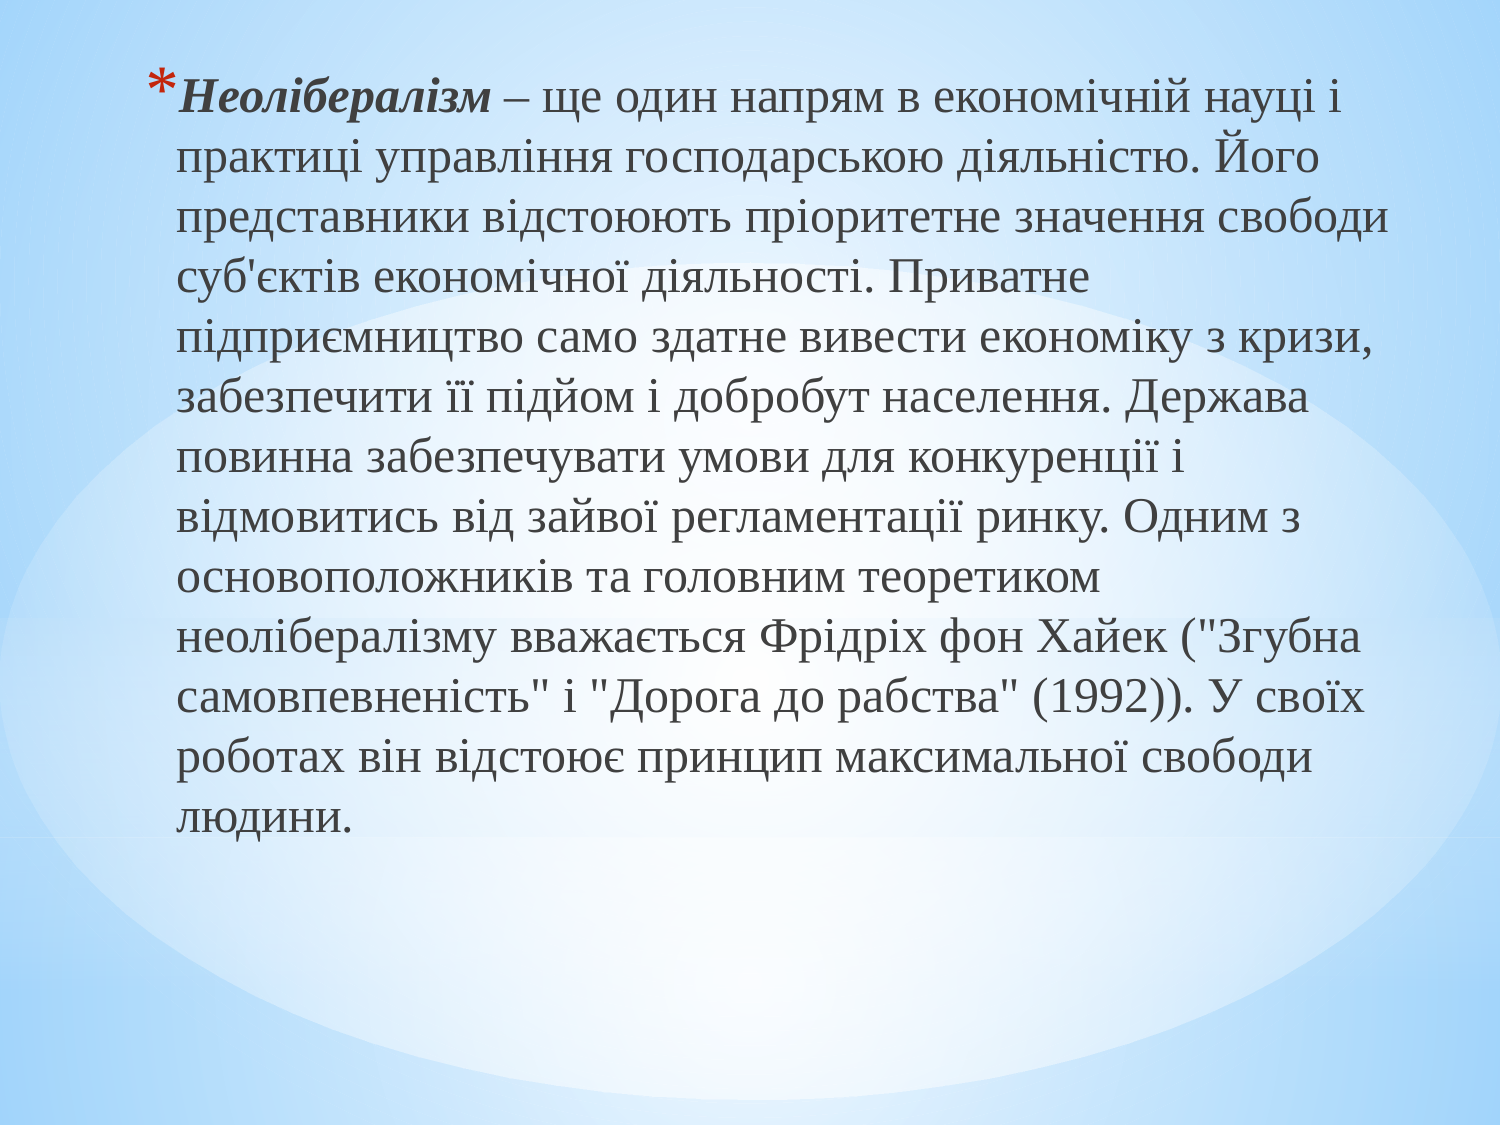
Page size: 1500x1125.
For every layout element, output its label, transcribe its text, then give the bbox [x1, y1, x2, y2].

list Неолібералізм – ще один напрям в економічній науці і практиці управління господарською діяльністю. Його представники відстоюють пріоритетне значення свободи суб'єктів економічної діяльності. Приватне підприємництво само здатне вивести економіку з кризи, забезпечити її підйом і добробут населення. Держава повинна забезпечувати умови для конкуренції і відмовитись від зайвої регламентації ринку. Одним з основоположників та головним теоретиком неолібералізму вважається Фрідріх фон Хайек ("Згубна самовпевненість" і "Дорога до рабства" (1992)). У своїх роботах він відстоює принцип максимальної свободи людини. [123, 54, 1436, 1083]
